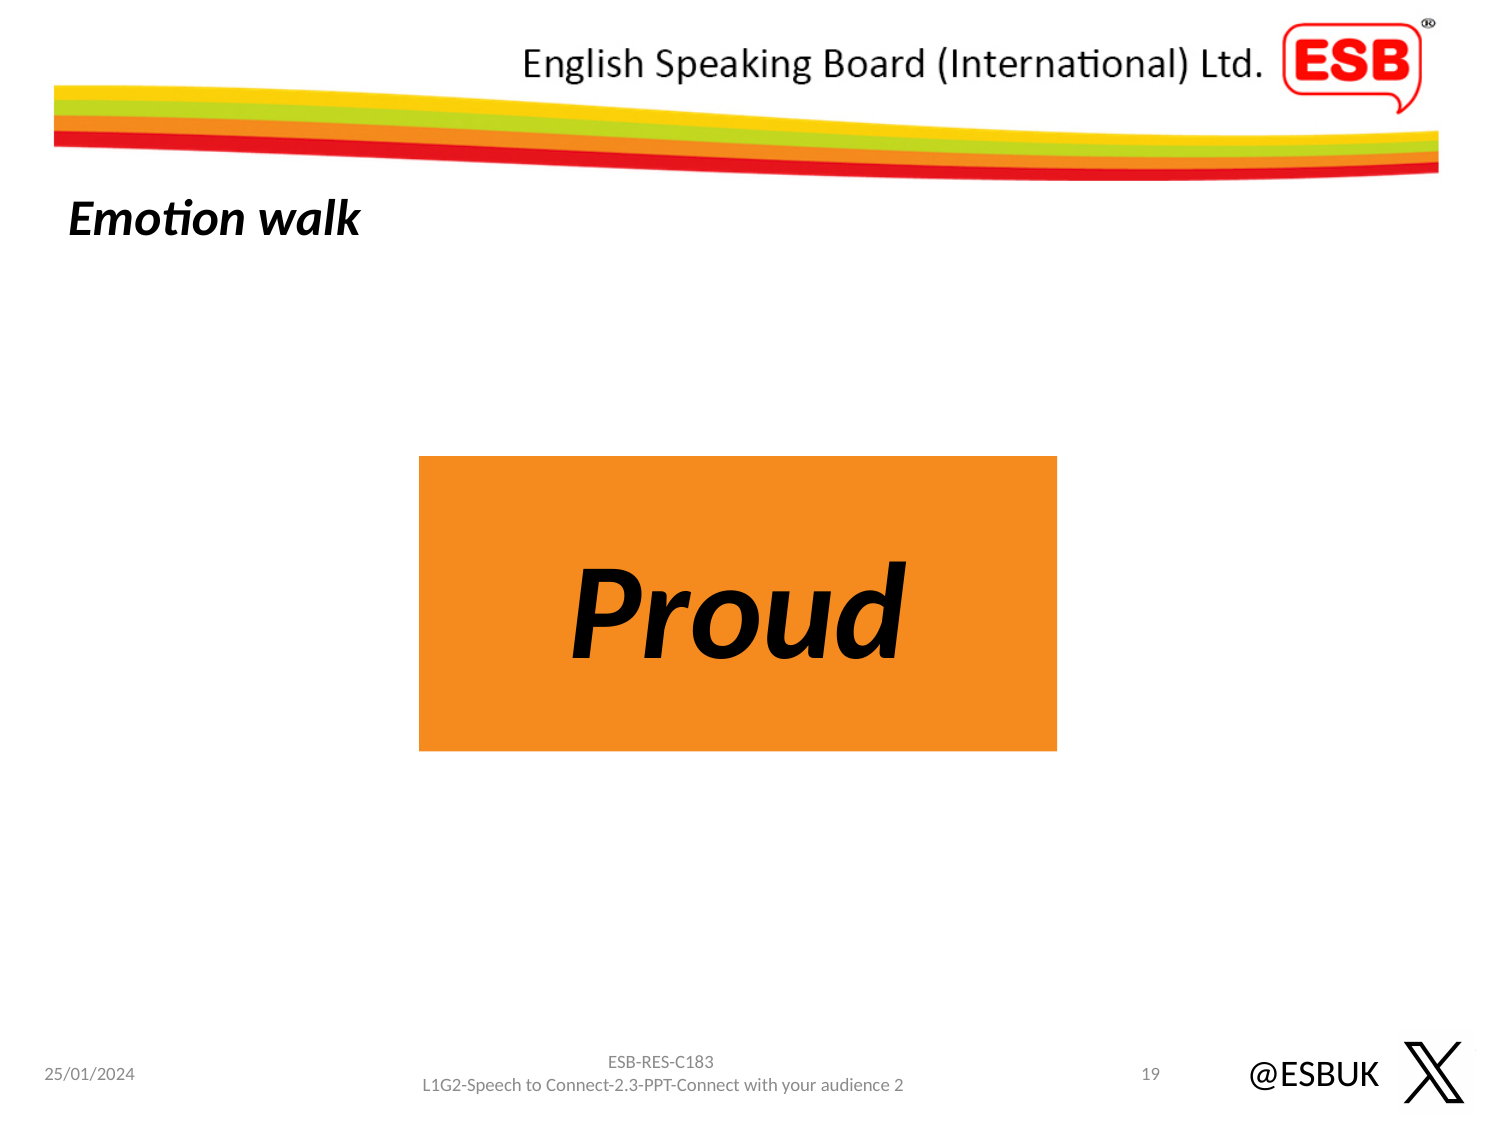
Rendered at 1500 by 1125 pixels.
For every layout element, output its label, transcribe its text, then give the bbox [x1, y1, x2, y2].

text_box Proud [418, 455, 1058, 753]
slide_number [29, 1042, 367, 1103]
slide_number 19 [930, 1042, 1176, 1103]
footer ESB-RES-C183 L1G2-Speech to Connect-2.3-PPT-Connect with your audience 2 [395, 1042, 930, 1103]
picture [1395, 1029, 1476, 1116]
title Emotion walk [53, 183, 1347, 255]
picture [0, 0, 1500, 189]
